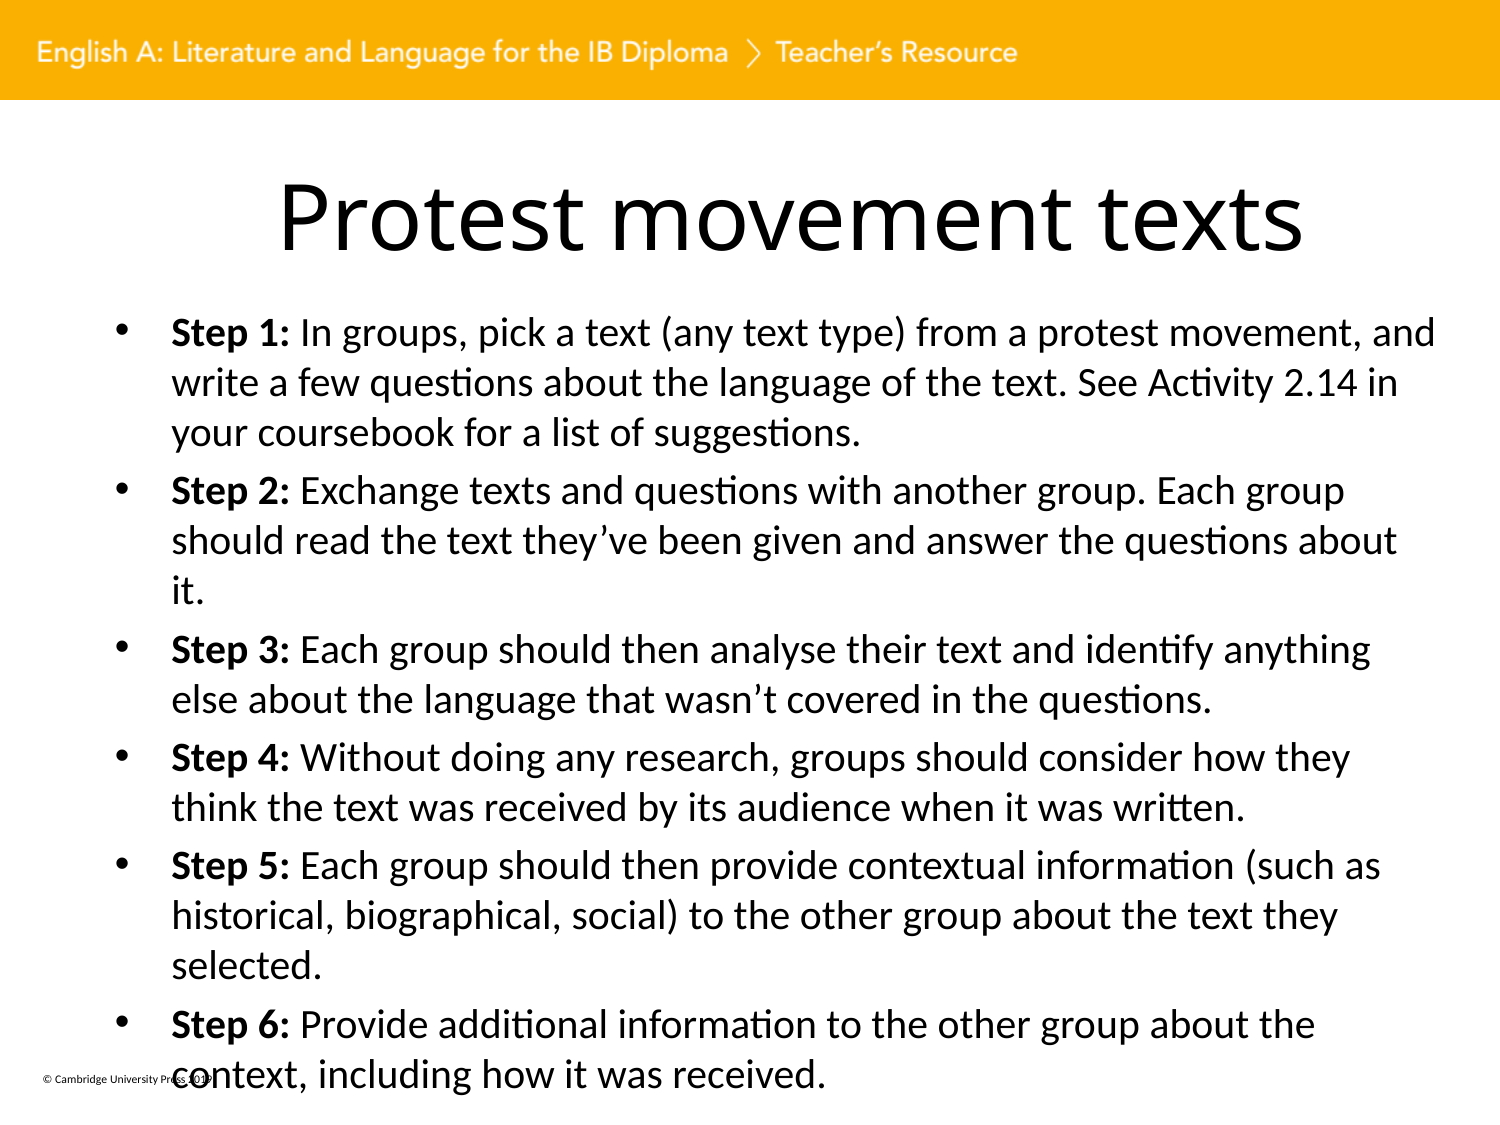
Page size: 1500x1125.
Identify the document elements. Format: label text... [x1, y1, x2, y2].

text_box Protest movement texts [0, 119, 1500, 308]
subtitle © Cambridge University Press 2019 [27, 1063, 1388, 1093]
picture [0, 0, 1500, 101]
text_box Step 1: In groups, pick a text (any text type) from a protest movement, and write a few questions about the language of the text. See Activity 2.14 in your coursebook for a list of suggestions. Step 2: Exchange texts and questions with another group. Each group should read the text they’ve been given and answer the questions about it. Step 3: Each group should then analyse their text and identify anything else about the language that wasn’t covered in the questions. Step 4: Without doing any research, groups should consider how they think the text was received by its audience when it was written. Step 5: Each group should then provide contextual information (such as historical, biographical, social) to the other group about the text they selected. Step 6: Provide additional information to the other group about the context, including how it was received. [99, 297, 1456, 1035]
